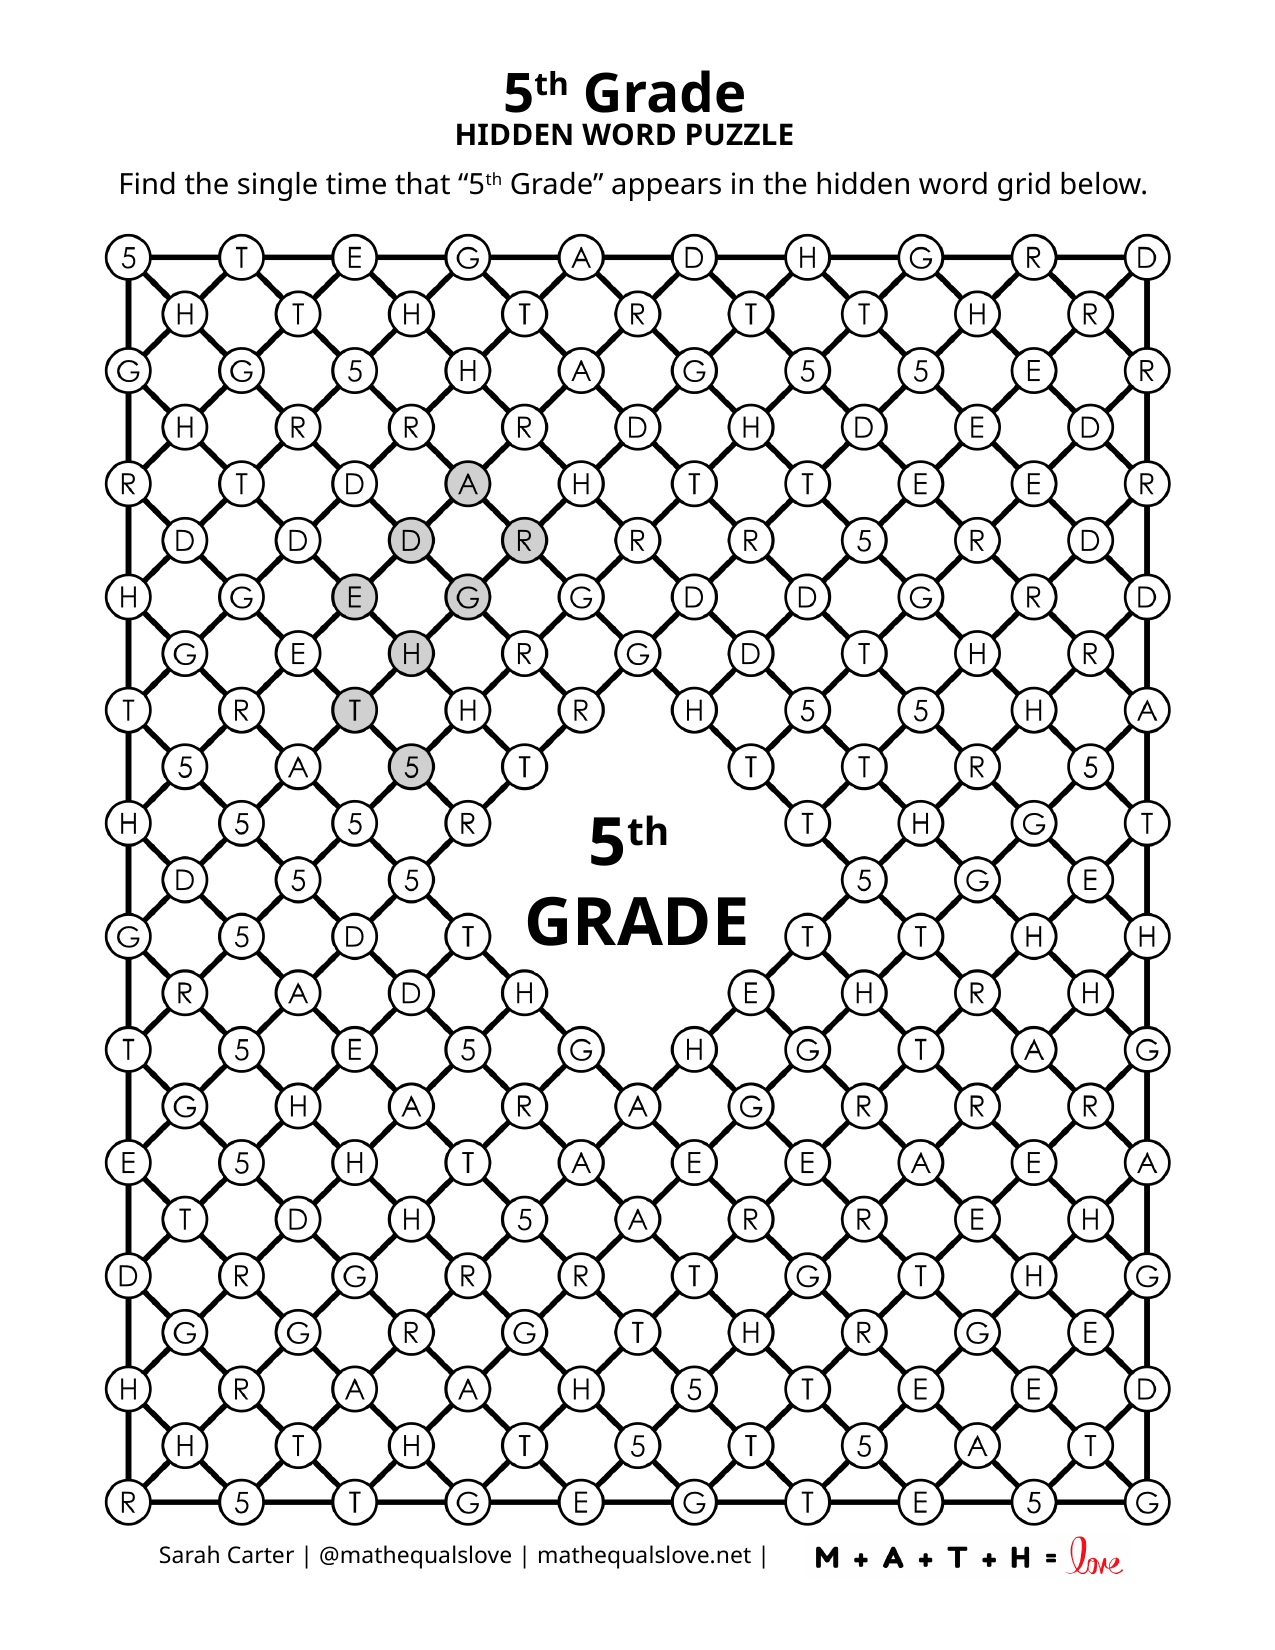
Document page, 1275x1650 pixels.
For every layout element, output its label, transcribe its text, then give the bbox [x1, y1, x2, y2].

picture [97, 226, 1178, 1533]
text_box 5th Grade [302, 57, 947, 124]
text_box HIDDEN WORD PUZZLE [319, 108, 930, 159]
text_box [143, 1533, 1132, 1579]
text_box Find the single time that “5th Grade” appears in the hidden word grid below. [68, 158, 1206, 208]
